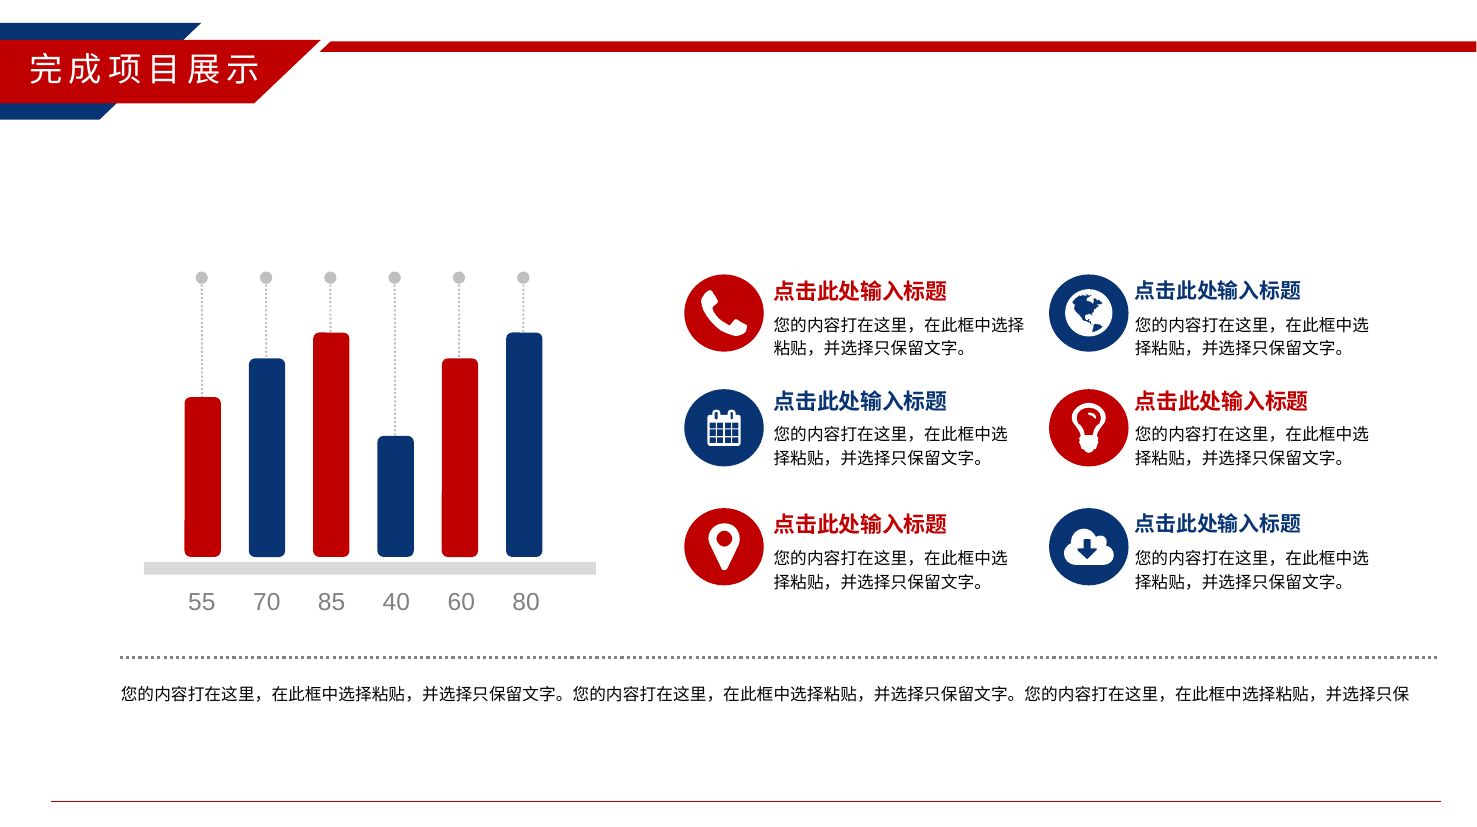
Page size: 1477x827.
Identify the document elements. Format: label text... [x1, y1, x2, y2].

text_box 您的内容打在这里，在此框中选择粘贴，并选择只保留文字。您的内容打在这里，在此框中选择粘贴，并选择只保留文字。您的内容打在这里，在此框中选择粘贴，并选择只保 [120, 680, 1436, 705]
text_box 55 [188, 579, 216, 616]
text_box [1134, 277, 1381, 360]
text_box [1049, 508, 1129, 586]
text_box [773, 510, 1019, 593]
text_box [1049, 389, 1129, 467]
text_box [143, 561, 597, 576]
text_box [0, 21, 204, 38]
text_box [773, 277, 1026, 358]
text_box 70 [253, 579, 281, 616]
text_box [377, 277, 414, 557]
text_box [441, 277, 479, 557]
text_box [313, 277, 350, 557]
text_box [0, 96, 264, 105]
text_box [506, 277, 543, 557]
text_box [248, 277, 286, 557]
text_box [1134, 510, 1381, 593]
text_box [428, 40, 1477, 54]
text_box 80 [512, 579, 541, 616]
text_box 85 [317, 579, 346, 616]
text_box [684, 508, 764, 586]
text_box 40 [382, 579, 411, 616]
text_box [684, 274, 764, 352]
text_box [184, 277, 221, 557]
text_box 完成项目展示 [0, 40, 428, 96]
text_box 60 [447, 579, 476, 616]
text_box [773, 387, 1019, 469]
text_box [1049, 274, 1129, 352]
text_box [684, 389, 764, 467]
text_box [1134, 387, 1381, 467]
text_box [0, 105, 117, 121]
